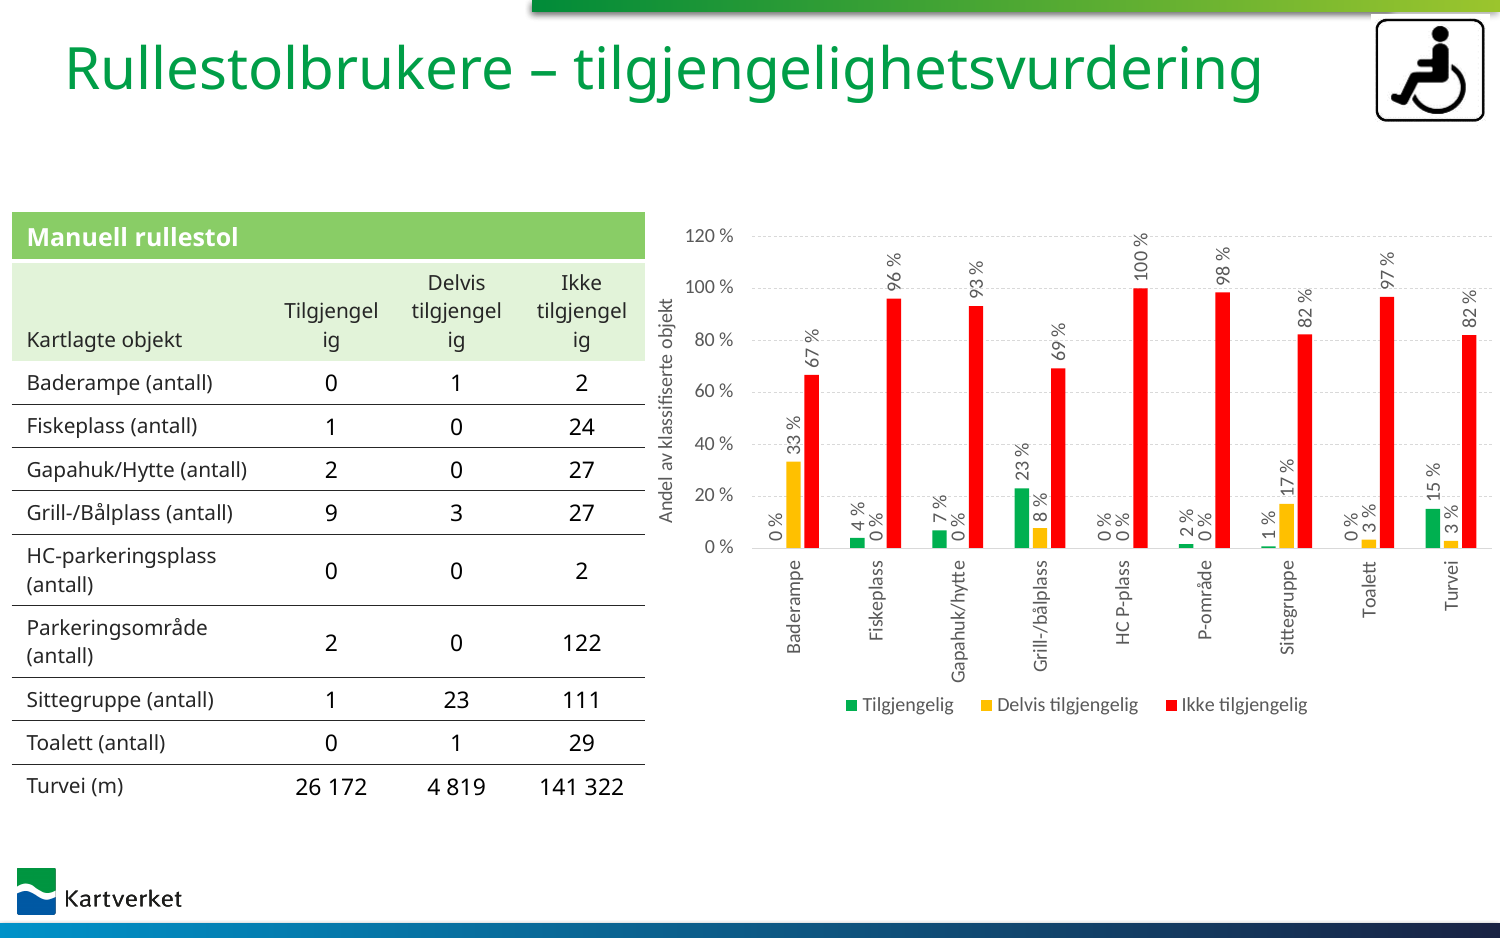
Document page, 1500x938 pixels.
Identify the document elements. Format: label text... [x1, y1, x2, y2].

table_cell 111 [519, 678, 638, 720]
table_cell 4 819 [394, 765, 519, 807]
table_cell 29 [519, 721, 645, 764]
table_cell 9 [269, 491, 394, 534]
table_cell Fiskeplass (antall) [12, 405, 269, 447]
table_cell 0 [394, 405, 519, 447]
table_cell Ikke tilgjengelig [519, 263, 638, 361]
picture [1371, 13, 1491, 127]
table_cell 0 [269, 535, 394, 605]
table_cell 23 [394, 678, 519, 720]
table_cell 2 [269, 606, 394, 677]
table_cell 0 [269, 361, 394, 404]
table_cell 0 [394, 448, 519, 490]
table_cell Delvis tilgjengelig [394, 263, 519, 361]
table_cell 141 322 [519, 765, 645, 807]
table_cell HC-parkeringsplass (antall) [12, 535, 269, 605]
table_cell 122 [519, 606, 638, 677]
table_cell 24 [519, 405, 638, 447]
table_cell Sittegruppe (antall) [12, 678, 269, 720]
table_cell 27 [519, 491, 638, 534]
text_box Rullestolbrukere – tilgjengelighetsvurdering [49, 12, 1372, 109]
table_cell 1 [394, 721, 519, 764]
table_cell 0 [394, 606, 519, 677]
table_cell Grill-/Bålplass (antall) [12, 491, 269, 534]
table_cell Kartlagte objekt [12, 263, 269, 361]
table_cell Turvei (m) [12, 765, 269, 807]
table_cell 27 [519, 448, 638, 490]
table_cell Toalett (antall) [12, 721, 269, 764]
table_cell 1 [269, 678, 394, 720]
table_cell 2 [519, 361, 638, 404]
table_cell 1 [269, 405, 394, 447]
picture [643, 218, 1500, 728]
table_cell 0 [394, 535, 519, 605]
table_cell 3 [394, 491, 519, 534]
table_cell 2 [519, 535, 638, 605]
table_cell Gapahuk/Hytte (antall) [12, 448, 269, 490]
table_cell Baderampe (antall) [12, 361, 269, 404]
table_cell Parkeringsområde (antall) [12, 606, 269, 677]
table_cell 0 [269, 721, 394, 764]
table_cell Tilgjengelig [269, 263, 394, 361]
table_cell 1 [394, 361, 519, 404]
table_cell 26 172 [269, 765, 394, 807]
table_header Manuell rullestol [12, 212, 645, 259]
table_cell 2 [269, 448, 394, 490]
